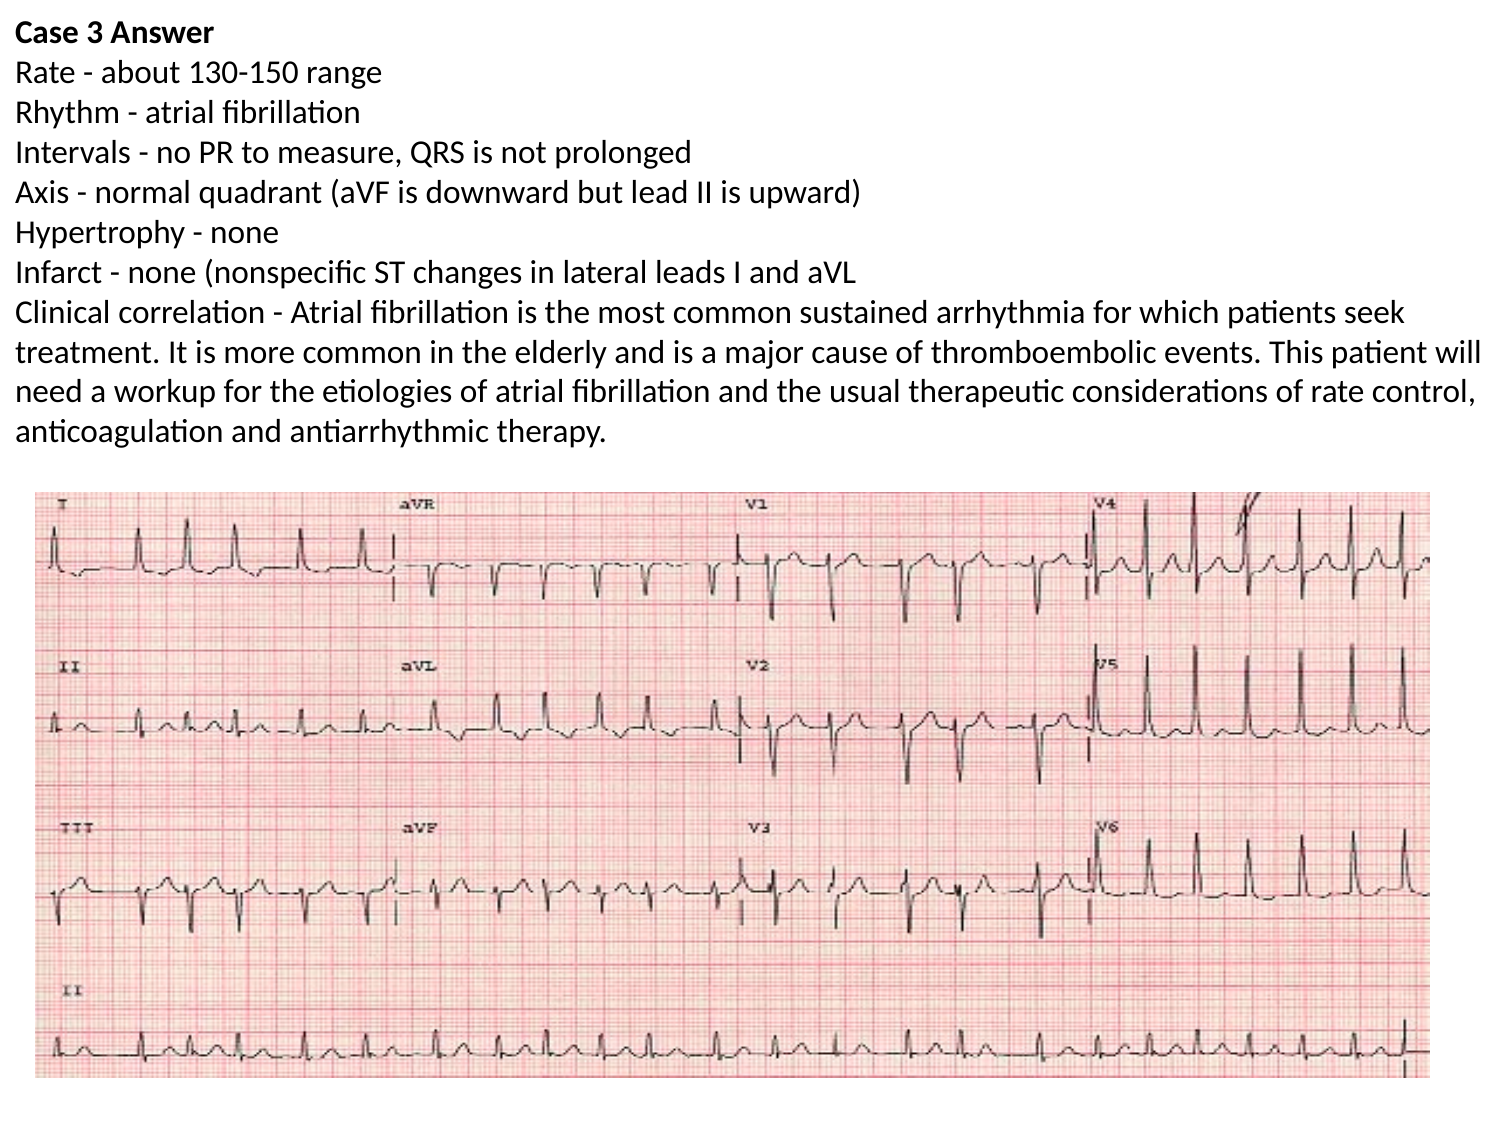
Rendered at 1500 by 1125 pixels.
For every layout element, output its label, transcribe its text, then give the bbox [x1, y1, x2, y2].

text_box Case 3 Answer Rate - about 130-150 range Rhythm - atrial fibrillation Intervals - no PR to measure, QRS is not prolonged Axis - normal quadrant (aVF is downward but lead II is upward) Hypertrophy - none Infarct - none (nonspecific ST changes in lateral leads I and aVL Clinical correlation - Atrial fibrillation is the most common sustained arrhythmia for which patients seek treatment. It is more common in the elderly and is a major cause of thromboembolic events. This patient will need a workup for the etiologies of atrial fibrillation and the usual therapeutic considerations of rate control, anticoagulation and antiarrhythmic therapy. [0, 2, 1500, 497]
picture [34, 491, 1430, 1079]
